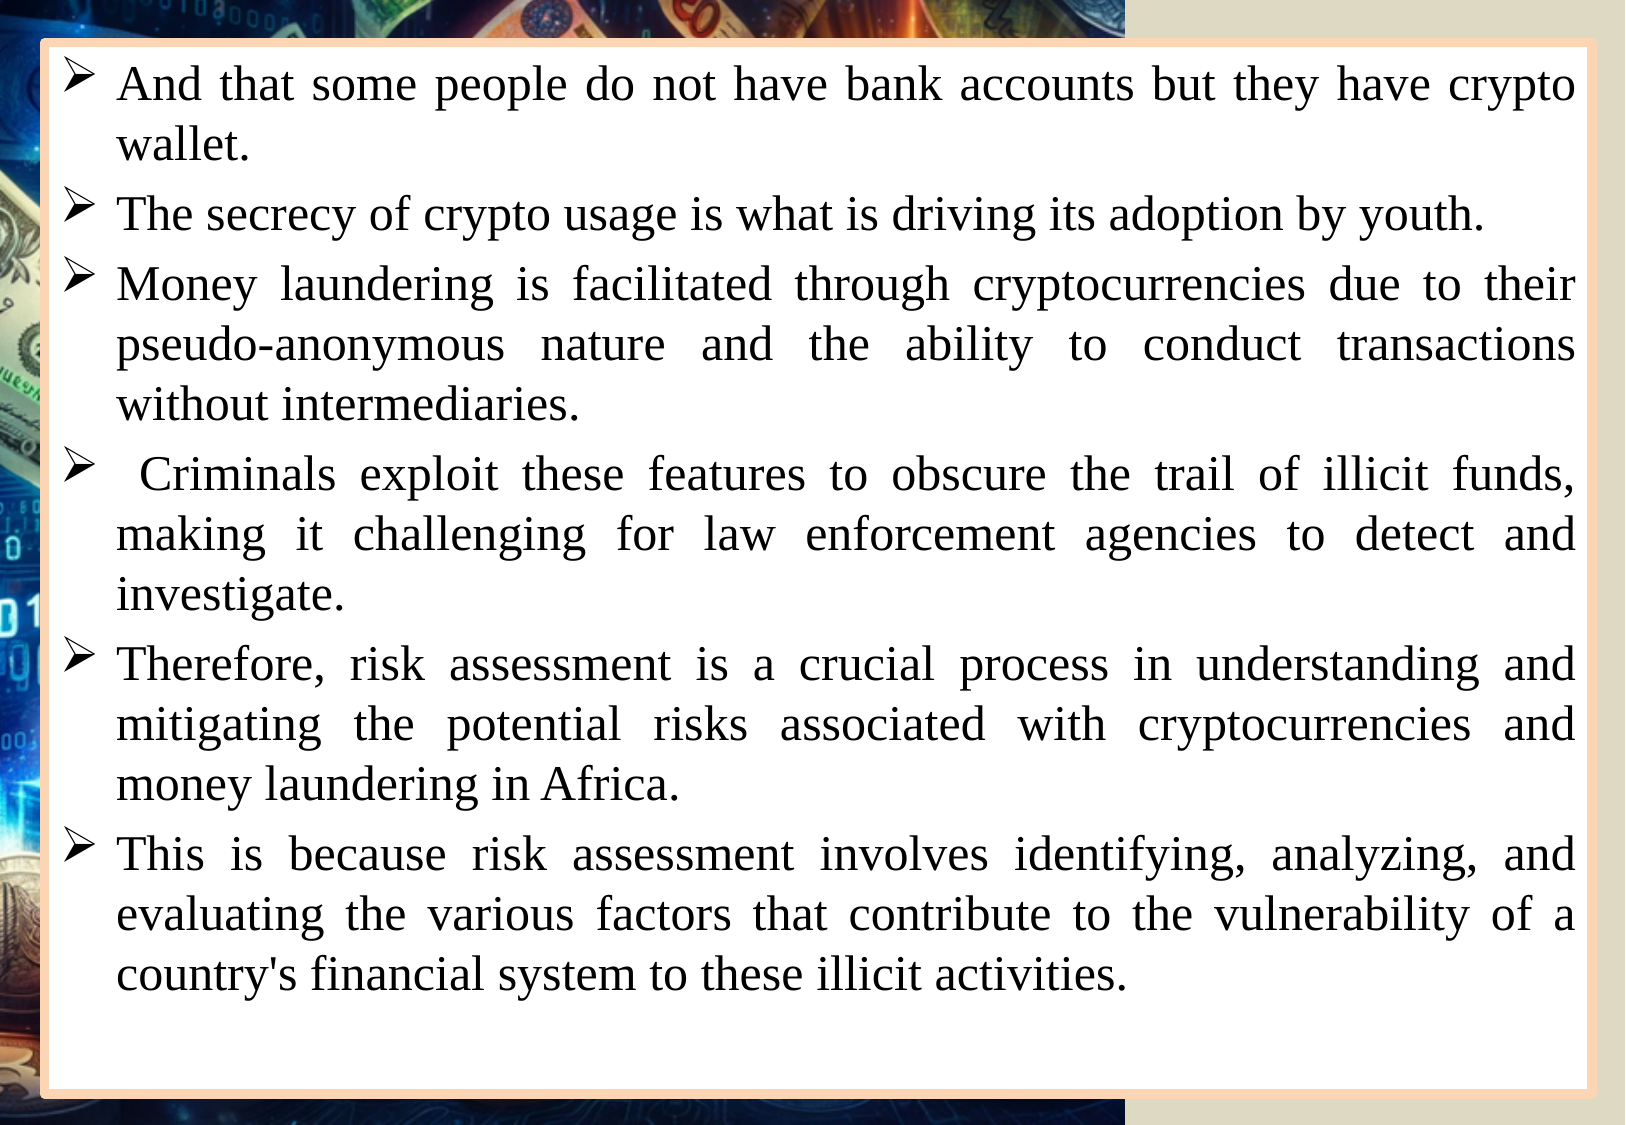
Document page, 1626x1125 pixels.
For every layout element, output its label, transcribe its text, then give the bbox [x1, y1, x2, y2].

picture [0, 0, 1126, 1125]
subtitle And that some people do not have bank accounts but they have crypto wallet. The secrecy of crypto usage is what is driving its adoption by youth. Money laundering is facilitated through cryptocurrencies due to their pseudo-anonymous nature and the ability to conduct transactions without intermediaries. Criminals exploit these features to obscure the trail of illicit funds, making it challenging for law enforcement agencies to detect and investigate. Therefore, risk assessment is a crucial process in understanding and mitigating the potential risks associated with cryptocurrencies and money laundering in Africa. This is because risk assessment involves identifying, analyzing, and evaluating the various factors that contribute to the vulnerability of a country's financial system to these illicit activities. [1128, 42, 1593, 1094]
